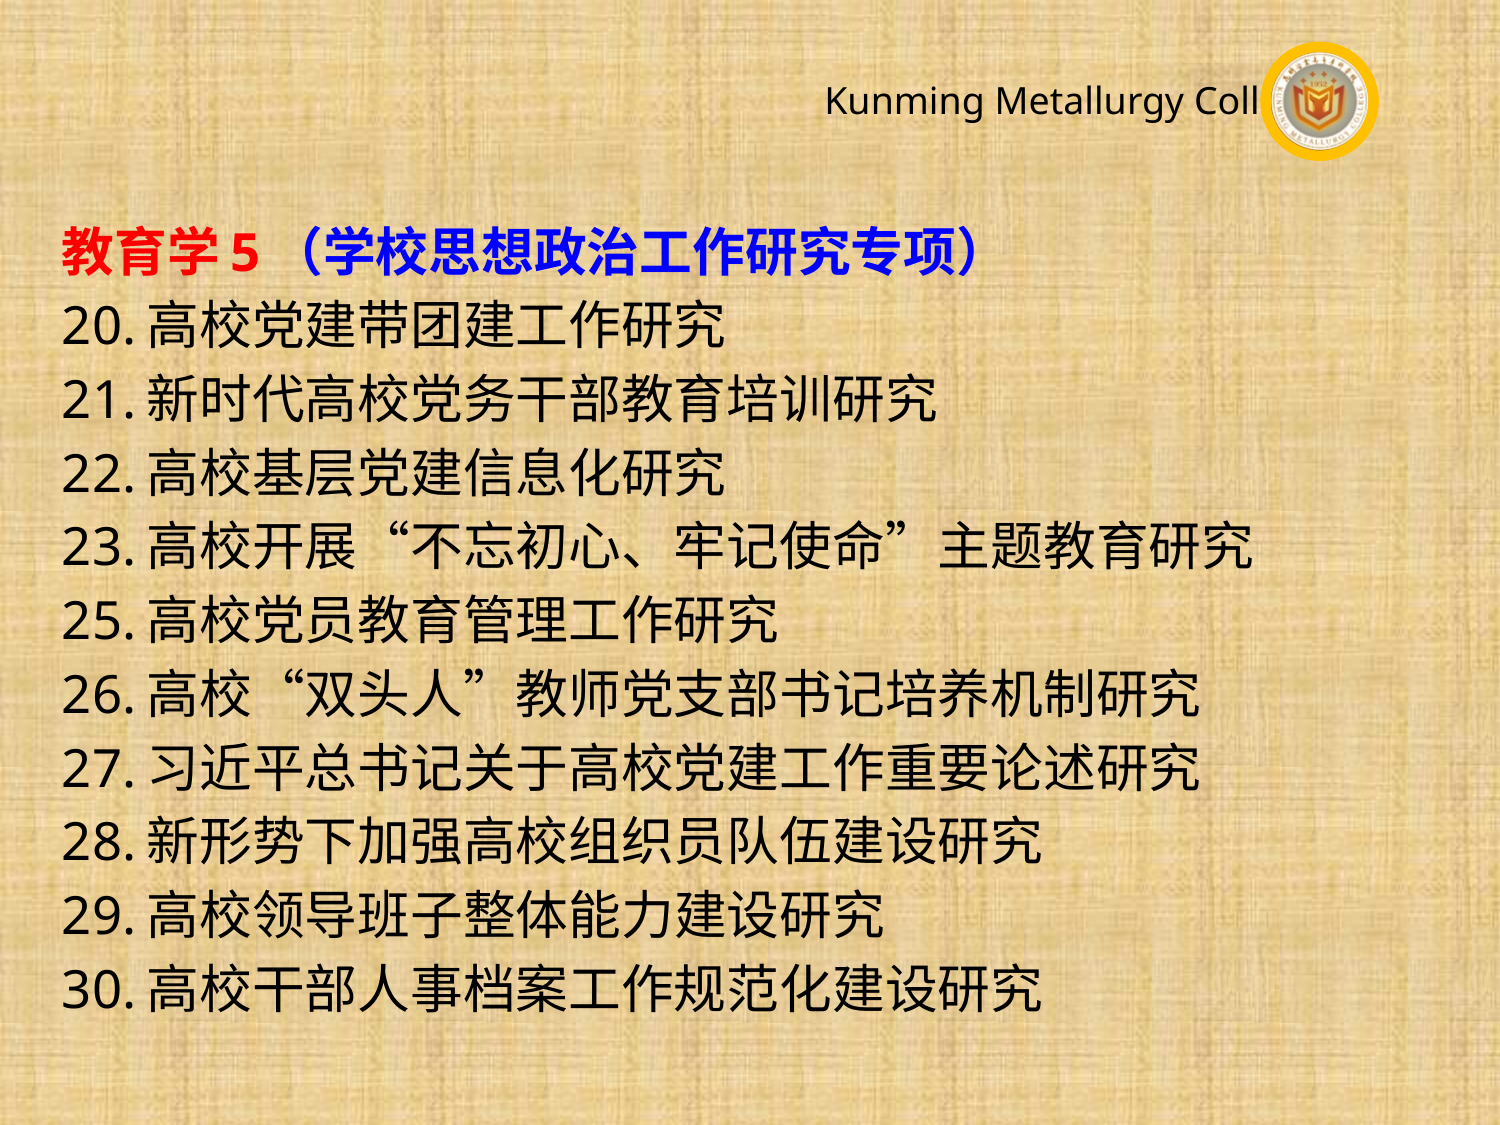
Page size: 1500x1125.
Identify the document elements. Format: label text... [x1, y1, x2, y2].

title Kunming Metallurgy College [75, 23, 1442, 176]
list 教育学5（学校思想政治工作研究专项） 20.高校党建带团建工作研究 21.新时代高校党务干部教育培训研究 22.高校基层党建信息化研究 23.高校开展“不忘初心、牢记使命”主题教育研究 25.高校党员教育管理工作研究 26.高校“双头人”教师党支部书记培养机制研究 27.习近平总书记关于高校党建工作重要论述研究 28.新形势下加强高校组织员队伍建设研究 29.高校领导班子整体能力建设研究 30.高校干部人事档案工作规范化建设研究 [46, 210, 1500, 1032]
picture [0, 0, 1500, 1125]
